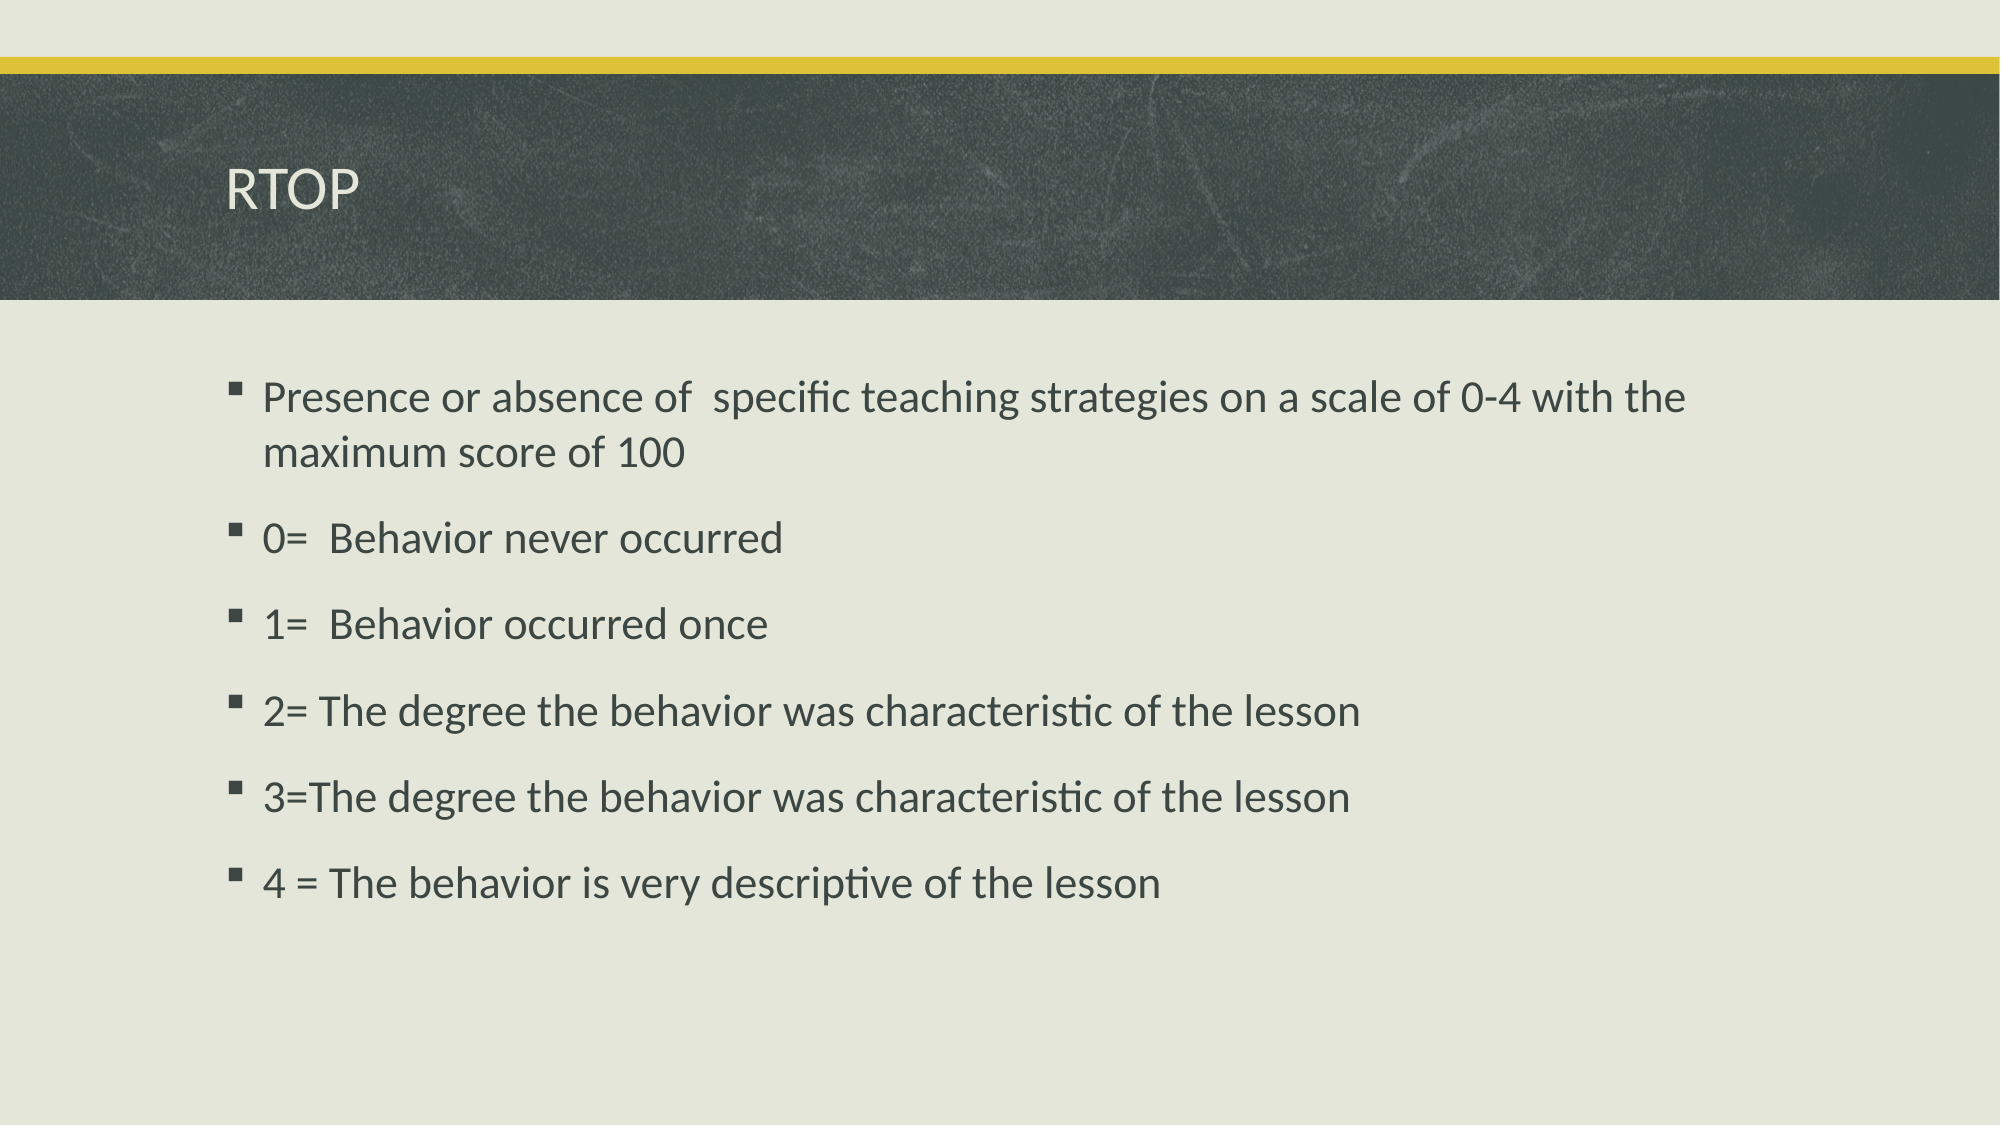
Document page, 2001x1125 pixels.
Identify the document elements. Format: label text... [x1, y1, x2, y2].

picture [0, 74, 2000, 300]
title RTOP [210, 76, 1790, 300]
list Presence or absence of specific teaching strategies on a scale of 0-4 with the maximum score of 100 0= Behavior never occurred 1= Behavior occurred once 2= The degree the behavior was characteristic of the lesson 3=The degree the behavior was characteristic of the lesson 4 = The behavior is very descriptive of the lesson [210, 359, 1790, 1014]
